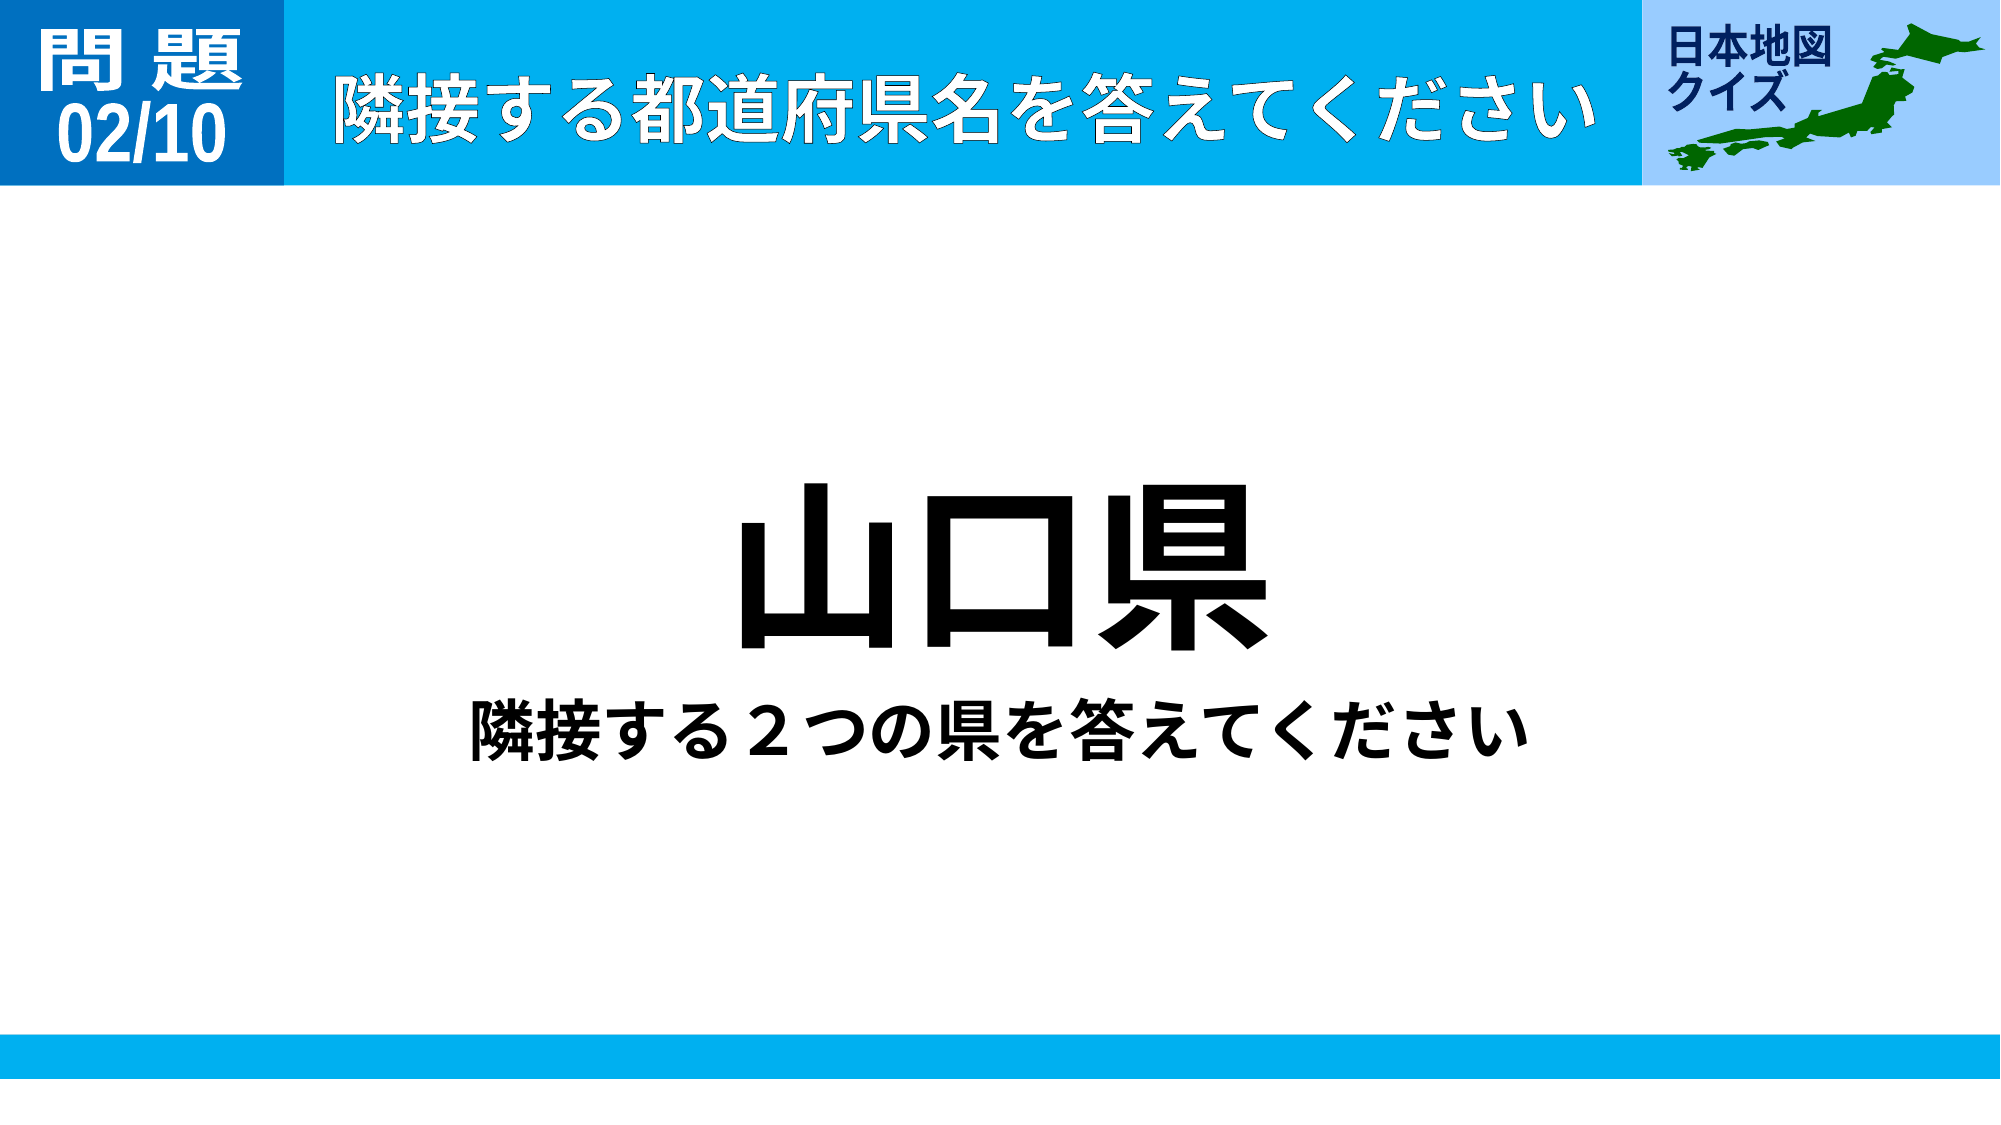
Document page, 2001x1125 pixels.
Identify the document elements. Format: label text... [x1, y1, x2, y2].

text_box 山口県 [710, 443, 1290, 679]
text_box [0, 1034, 2000, 1079]
text_box 隣接する２つの県を答えてください [453, 681, 1547, 776]
